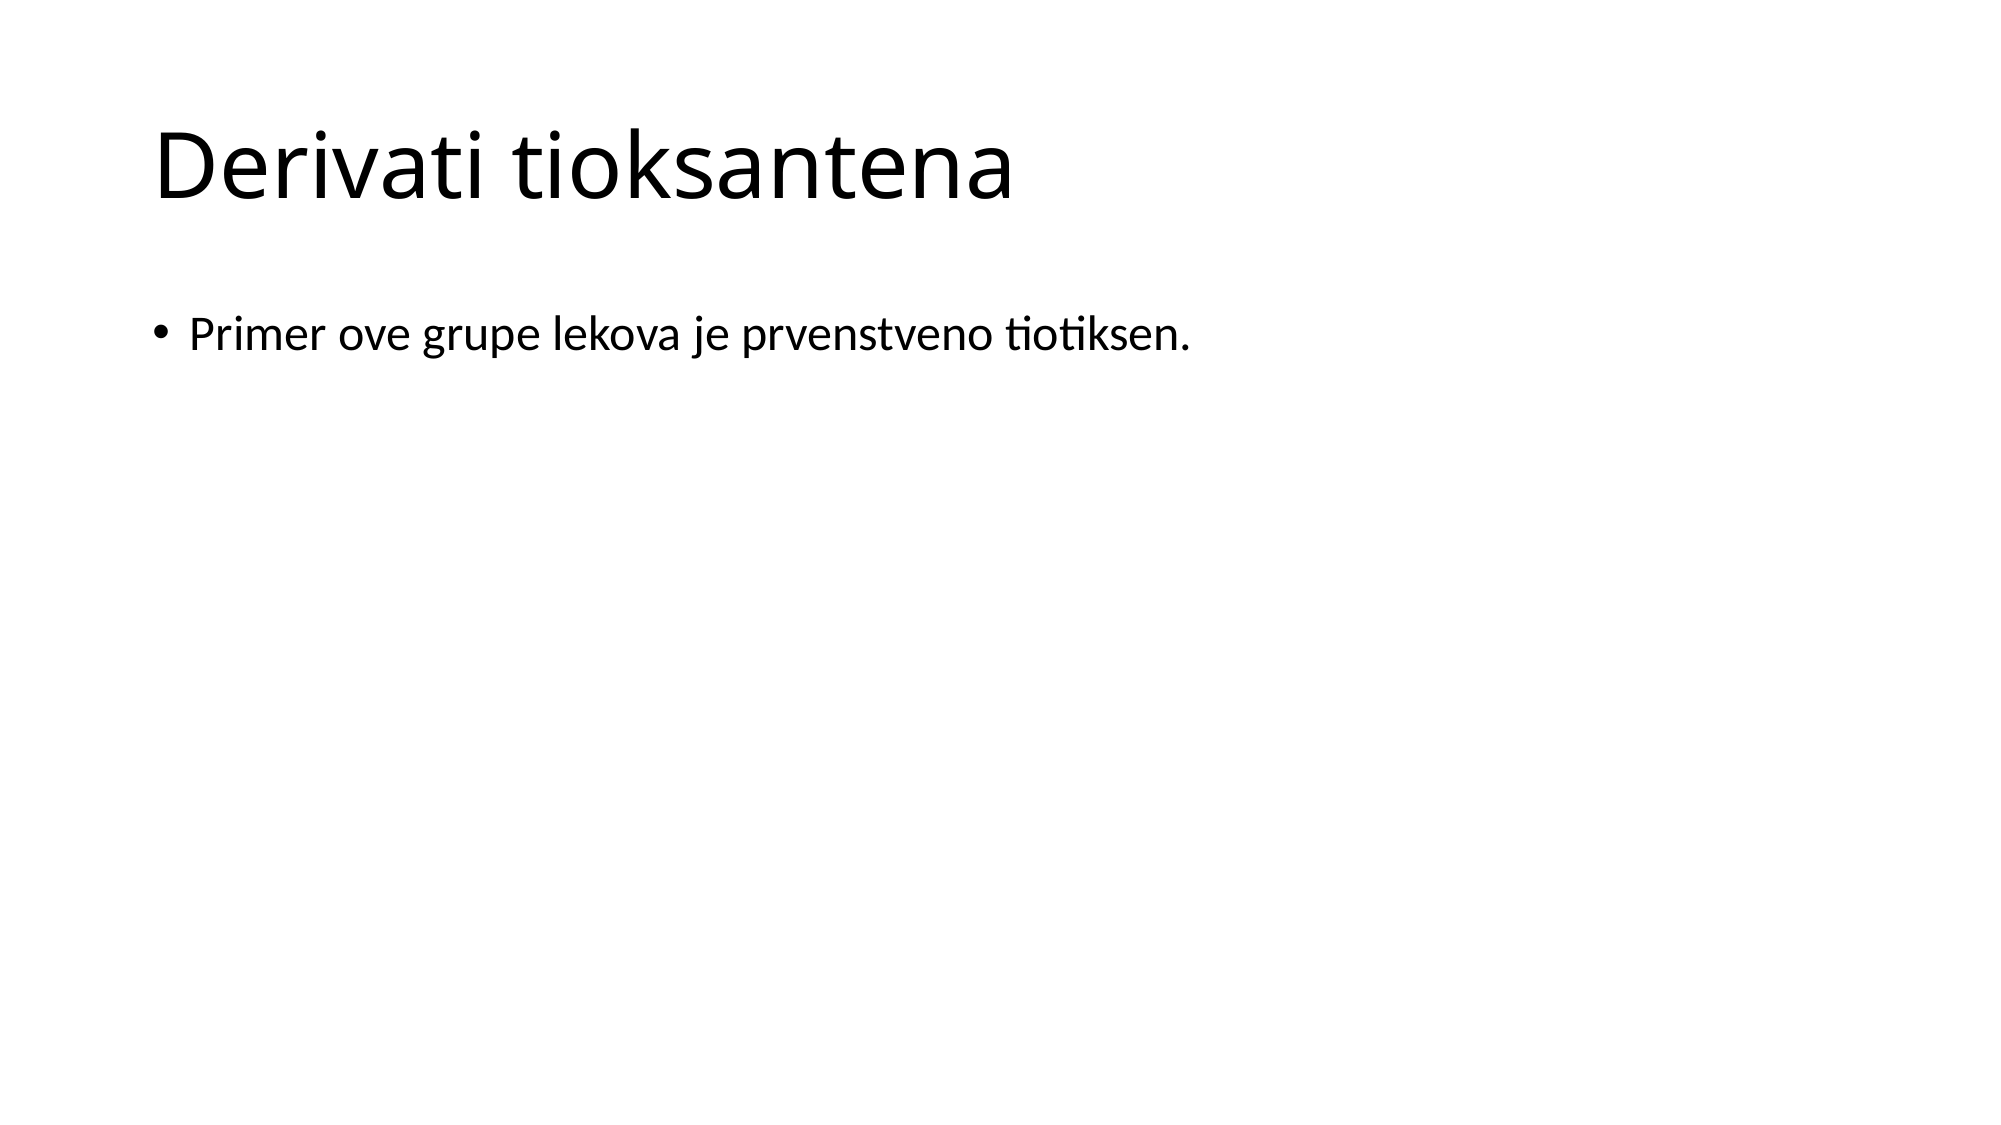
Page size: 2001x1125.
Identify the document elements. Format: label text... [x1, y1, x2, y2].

list Primer ove grupe lekova je prvenstveno tiotiksen. [137, 299, 1863, 1014]
title Derivati tioksantena [137, 59, 1863, 278]
